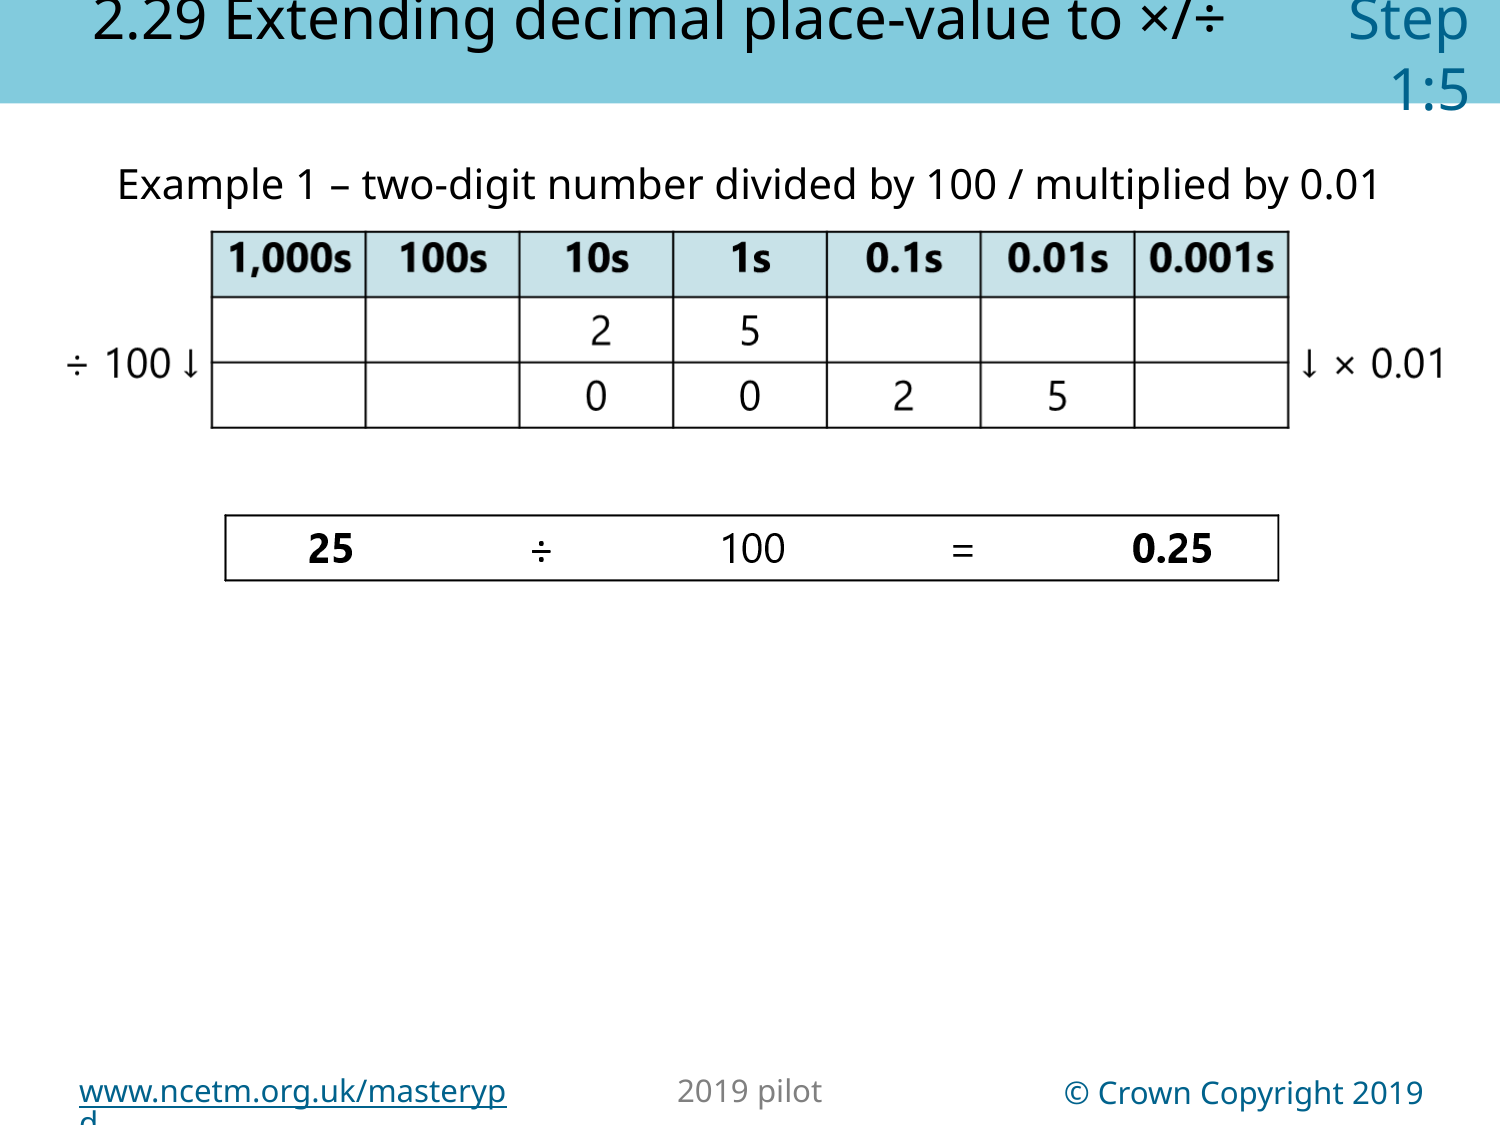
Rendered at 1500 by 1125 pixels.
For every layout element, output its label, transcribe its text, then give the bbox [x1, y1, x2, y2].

list 2.29 Extending decimal place-value to ×/÷ Step 1:5 [0, 0, 1500, 104]
text_box Example 1 – two-digit number divided by 100 / multiplied by 0.01 [101, 150, 1399, 216]
picture [40, 219, 1460, 447]
picture [224, 509, 1280, 600]
